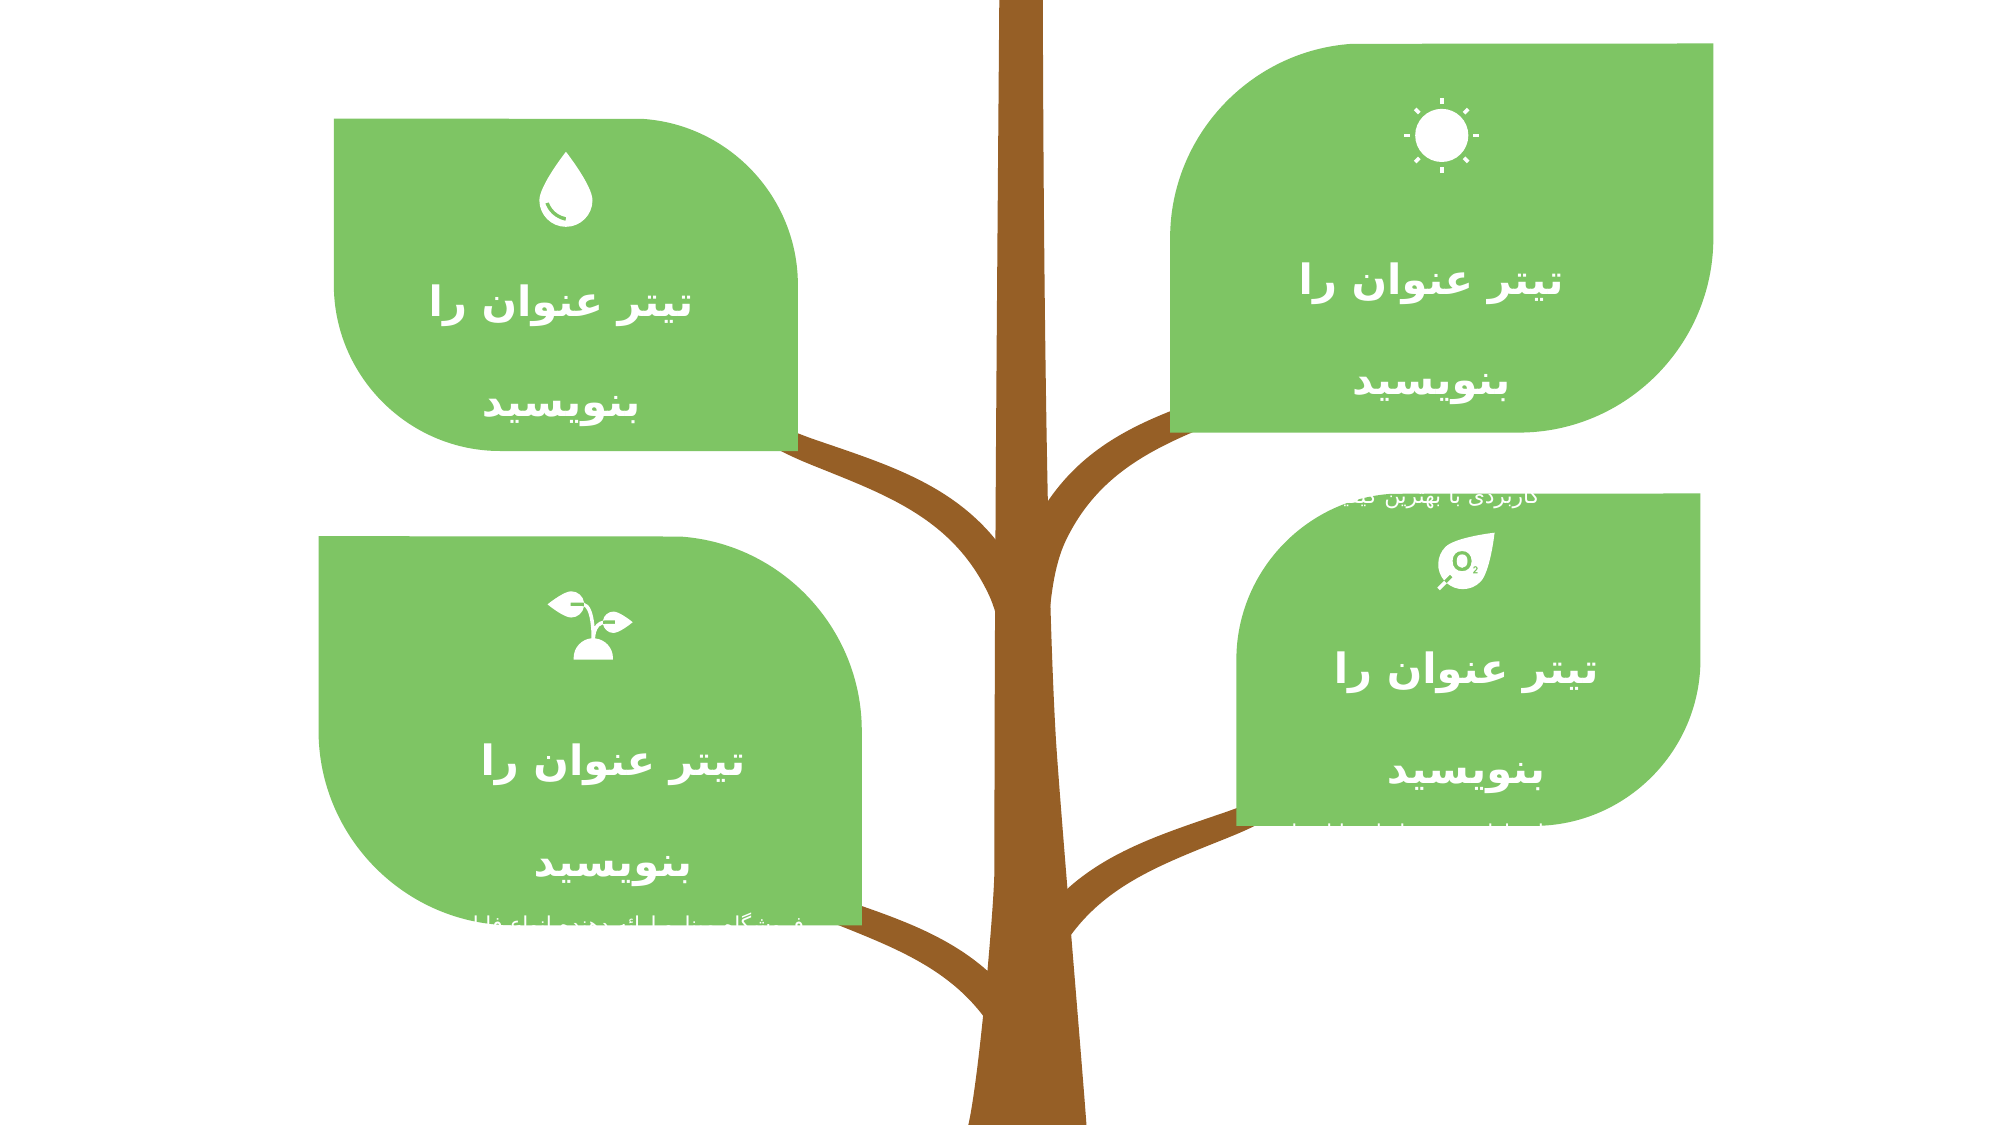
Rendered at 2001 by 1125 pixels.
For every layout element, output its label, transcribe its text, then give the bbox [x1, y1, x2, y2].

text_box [547, 591, 633, 660]
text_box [1437, 532, 1495, 591]
text_box [1069, 808, 1253, 933]
text_box تیتر عنوان را بنویسید فروشگاه مینارو ارائه دهنده انواع فایل های کاربردی با بهترین کیفیت [1253, 584, 1680, 905]
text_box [1404, 97, 1480, 174]
text_box تیتر عنوان را بنویسید فروشگاه مینارو ارائه دهنده انواع فایل های کاربردی با بهترین کیفیت [1218, 195, 1645, 515]
text_box [782, 433, 994, 608]
text_box [1254, 493, 1701, 740]
text_box [539, 151, 593, 216]
text_box تیتر عنوان را بنویسید فروشگاه مینارو ارائه دهنده انواع فایل های کاربردی با بهترین کیفیت [347, 216, 775, 537]
text_box [318, 536, 862, 926]
text_box تیتر عنوان را بنویسید فروشگاه مینارو ارائه دهنده انواع فایل های کاربردی با بهترین کیفیت [399, 676, 827, 997]
text_box [333, 118, 798, 452]
text_box [967, 0, 1088, 1125]
text_box [1236, 587, 1253, 826]
text_box [1170, 43, 1714, 433]
text_box [840, 906, 986, 1015]
text_box [1049, 411, 1191, 592]
